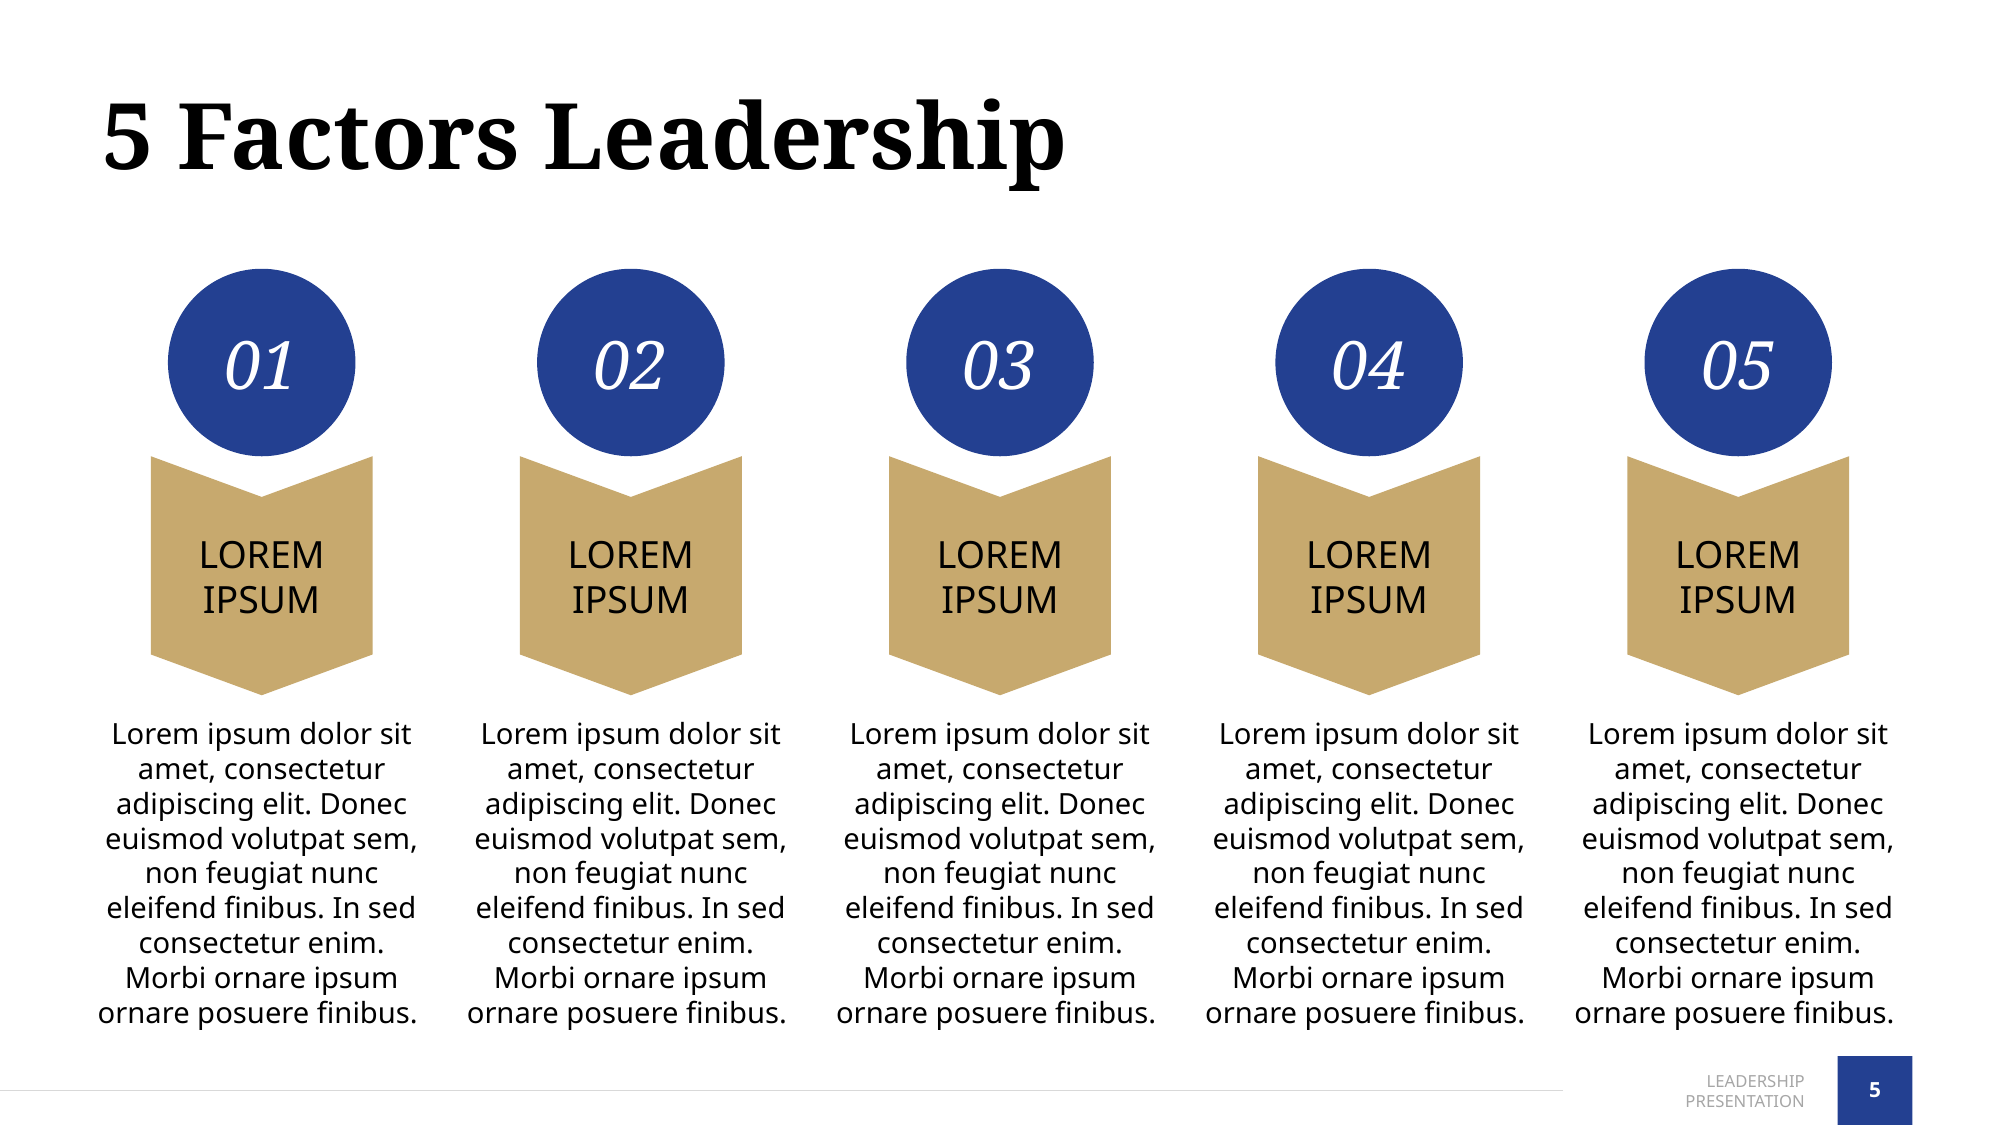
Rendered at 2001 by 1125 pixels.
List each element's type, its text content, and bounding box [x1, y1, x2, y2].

text_box LOREM IPSUM [888, 454, 1112, 697]
text_box 03 [905, 267, 1095, 458]
text_box LOREM IPSUM [149, 454, 374, 697]
text_box LOREM IPSUM [1257, 454, 1482, 697]
text_box Lorem ipsum dolor sit amet, consectetur adipiscing elit. Donec euismod volutpat sem, non feugiat nunc eleifend finibus. In sed consectetur enim. Morbi ornare ipsum ornare posuere finibus. [463, 715, 798, 1030]
text_box 01 [166, 267, 357, 458]
text_box Lorem ipsum dolor sit amet, consectetur adipiscing elit. Donec euismod volutpat sem, non feugiat nunc eleifend finibus. In sed consectetur enim. Morbi ornare ipsum ornare posuere finibus. [1201, 715, 1537, 1030]
text_box LOREM IPSUM [1626, 454, 1851, 697]
text_box Lorem ipsum dolor sit amet, consectetur adipiscing elit. Donec euismod volutpat sem, non feugiat nunc eleifend finibus. In sed consectetur enim. Morbi ornare ipsum ornare posuere finibus. [94, 715, 429, 1030]
text_box LOREM IPSUM [518, 454, 743, 697]
title 5 Factors Leadership [87, 66, 1913, 213]
text_box 02 [536, 267, 726, 458]
text_box 05 [1643, 267, 1834, 458]
text_box 04 [1274, 267, 1464, 458]
text_box Lorem ipsum dolor sit amet, consectetur adipiscing elit. Donec euismod volutpat sem, non feugiat nunc eleifend finibus. In sed consectetur enim. Morbi ornare ipsum ornare posuere finibus. [832, 715, 1168, 1030]
text_box Lorem ipsum dolor sit amet, consectetur adipiscing elit. Donec euismod volutpat sem, non feugiat nunc eleifend finibus. In sed consectetur enim. Morbi ornare ipsum ornare posuere finibus. [1571, 715, 1906, 1030]
